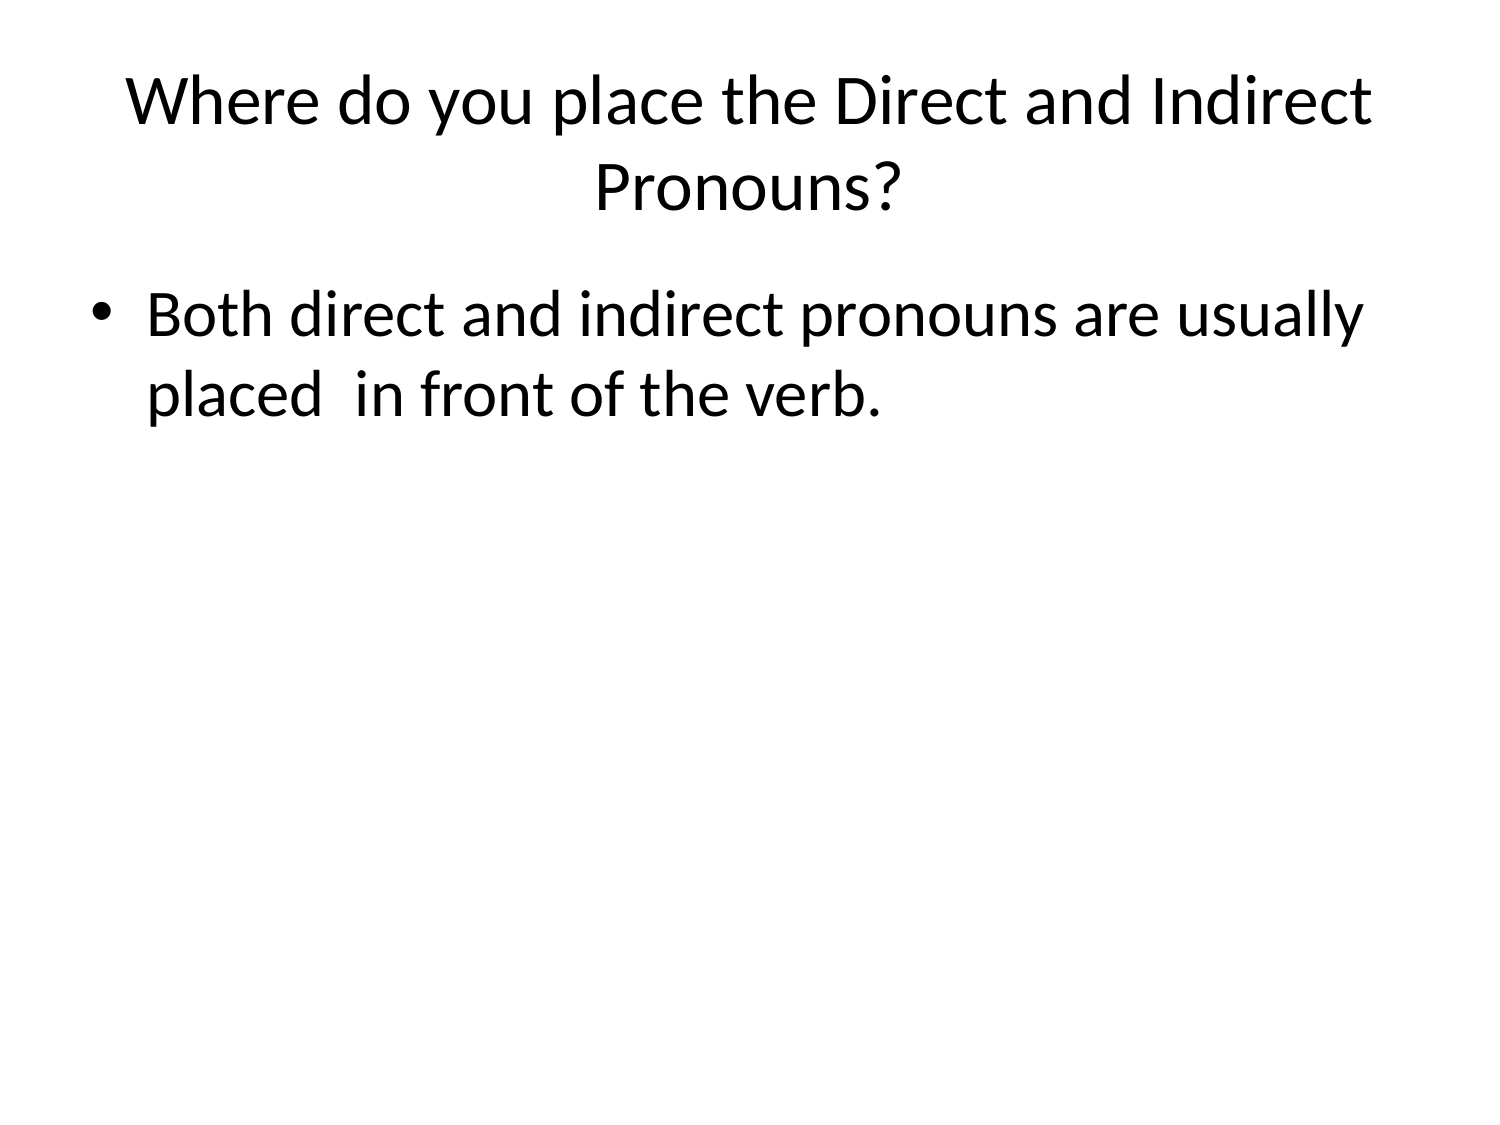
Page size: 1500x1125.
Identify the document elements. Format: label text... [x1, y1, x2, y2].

title Where do you place the Direct and Indirect Pronouns? [75, 45, 1425, 233]
list Both direct and indirect pronouns are usually placed in front of the verb. [75, 262, 1425, 1005]
